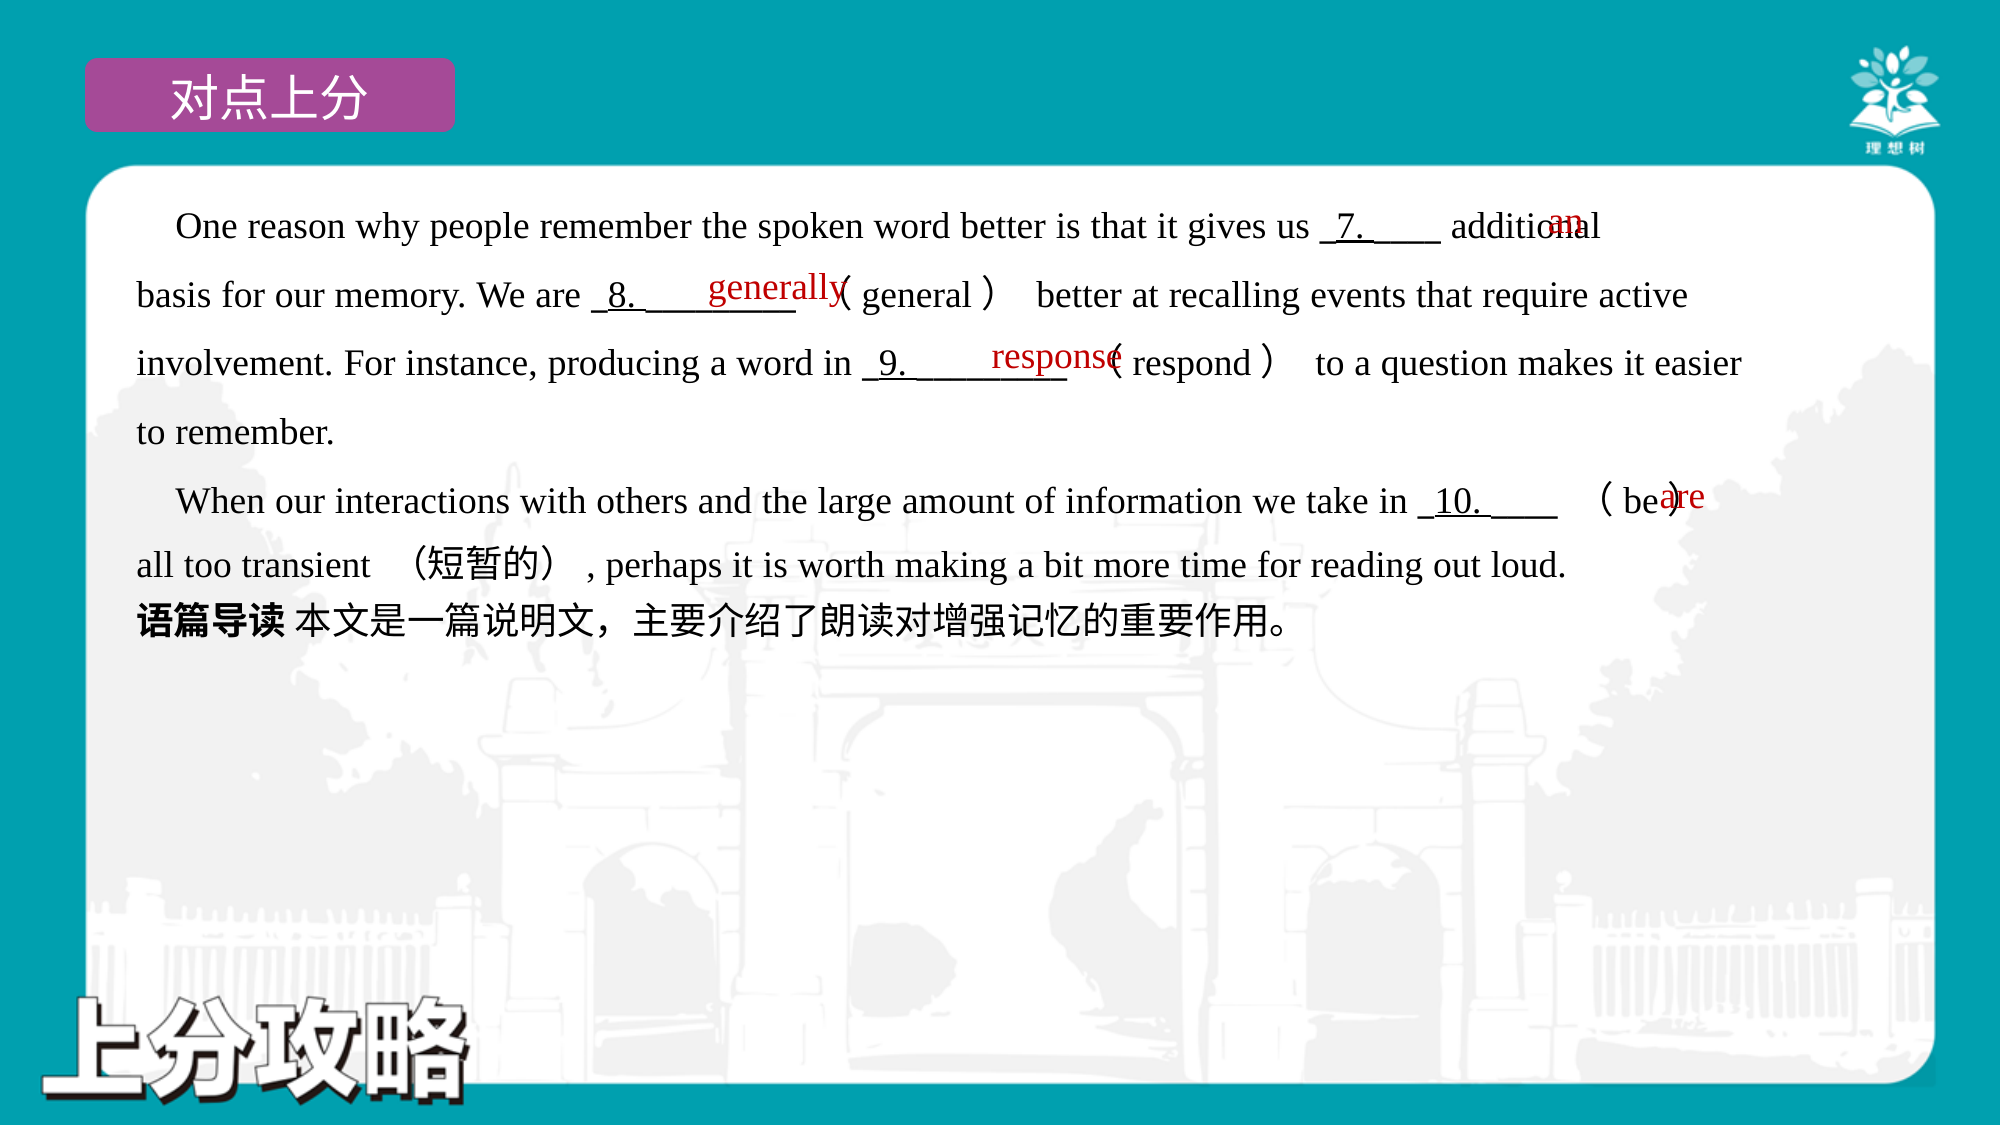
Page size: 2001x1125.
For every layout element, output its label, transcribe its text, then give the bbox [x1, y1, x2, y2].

picture [0, 0, 2000, 1125]
text_box One reason why people remember the spoken word better is that it gives us _7. ____ additional basis for our memory. We are _8. _________ （general） better at recalling events that require active involvement. For instance, producing a word in _9. _________ （respond） to a question makes it easier to remember. When our interactions with others and the large amount of information we take in _10. ____ （be） all too transient （短暂的）, perhaps it is worth making a bit more time for reading out loud.#1.1.5 [136, 177, 1865, 575]
text_box an [1534, 172, 1598, 234]
text_box 语篇导读 本文是一篇说明文，主要介绍了朗读对增强记忆的重要作用。 [136, 575, 1865, 635]
text_box are [1646, 447, 1720, 509]
text_box response [977, 307, 1137, 369]
text_box generally [694, 238, 862, 300]
